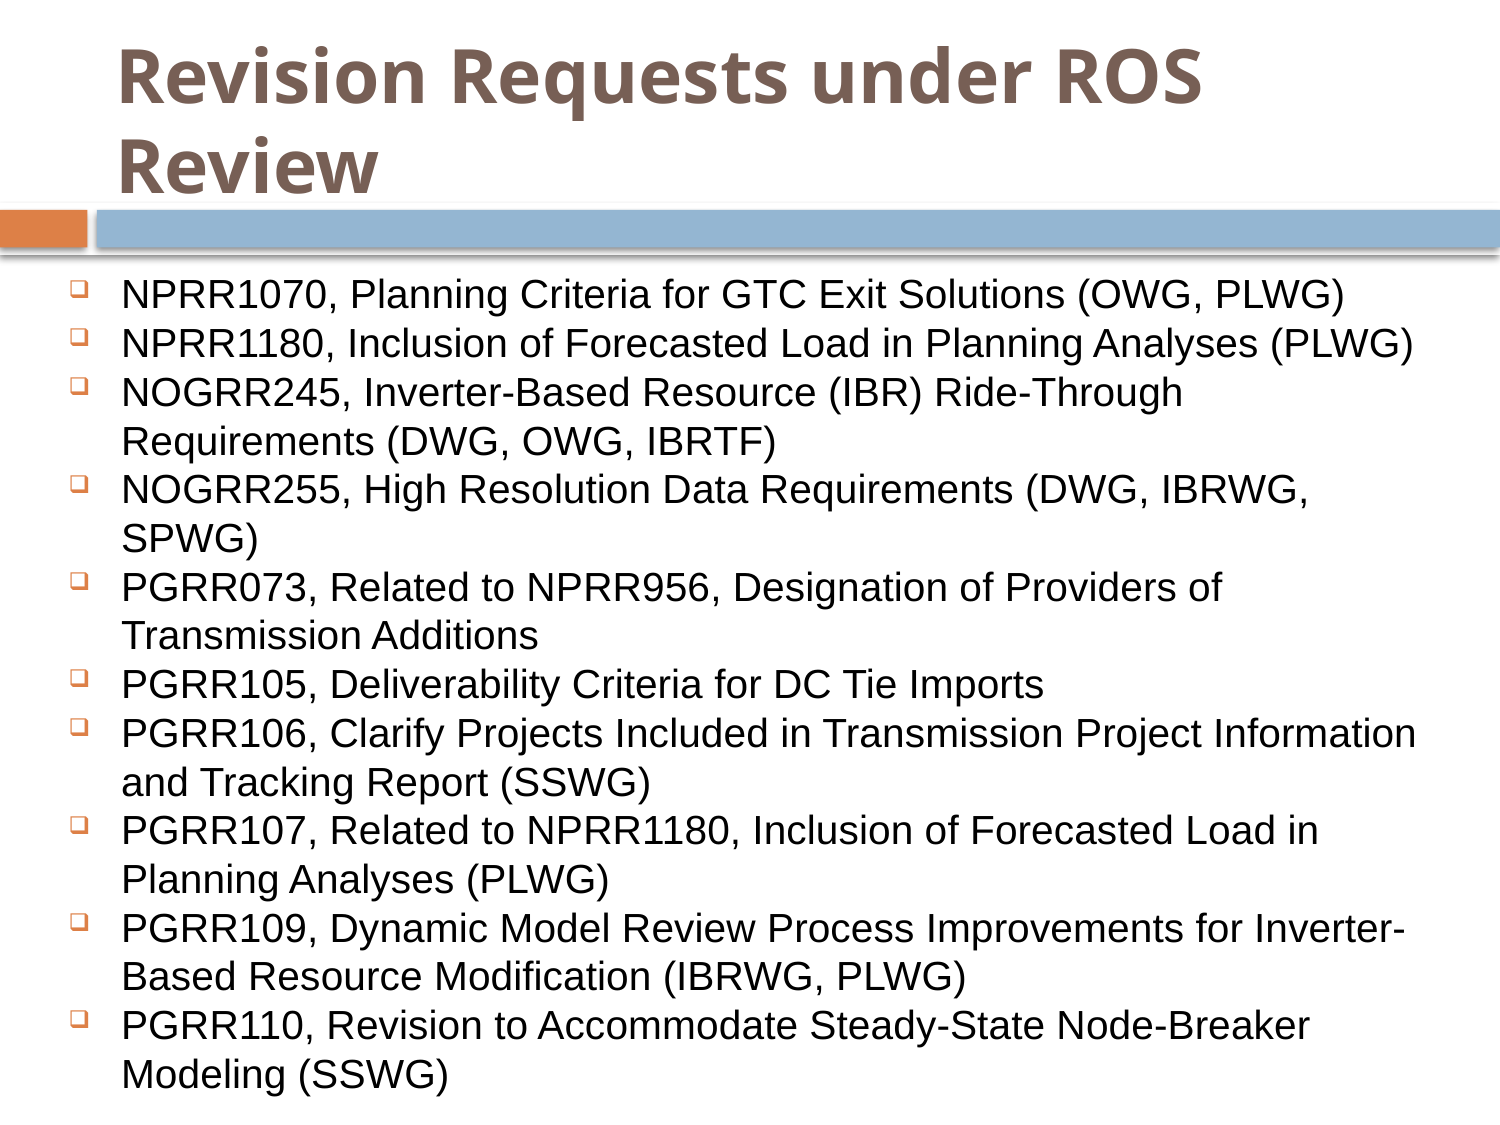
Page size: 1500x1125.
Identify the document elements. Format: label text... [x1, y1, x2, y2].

list NPRR1070, Planning Criteria for GTC Exit Solutions (OWG, PLWG) NPRR1180, Inclusion of Forecasted Load in Planning Analyses (PLWG) NOGRR245, Inverter-Based Resource (IBR) Ride-Through Requirements (DWG, OWG, IBRTF) NOGRR255, High Resolution Data Requirements (DWG, IBRWG, SPWG) PGRR073, Related to NPRR956, Designation of Providers of Transmission Additions PGRR105, Deliverability Criteria for DC Tie Imports PGRR106, Clarify Projects Included in Transmission Project Information and Tracking Report (SSWG) PGRR107, Related to NPRR1180, Inclusion of Forecasted Load in Planning Analyses (PLWG) PGRR109, Dynamic Model Review Process Improvements for Inverter-Based Resource Modification (IBRWG, PLWG) PGRR110, Revision to Accommodate Steady-State Node-Breaker Modeling (SSWG) [53, 260, 1457, 999]
title Revision Requests under ROS Review [100, 37, 1439, 201]
